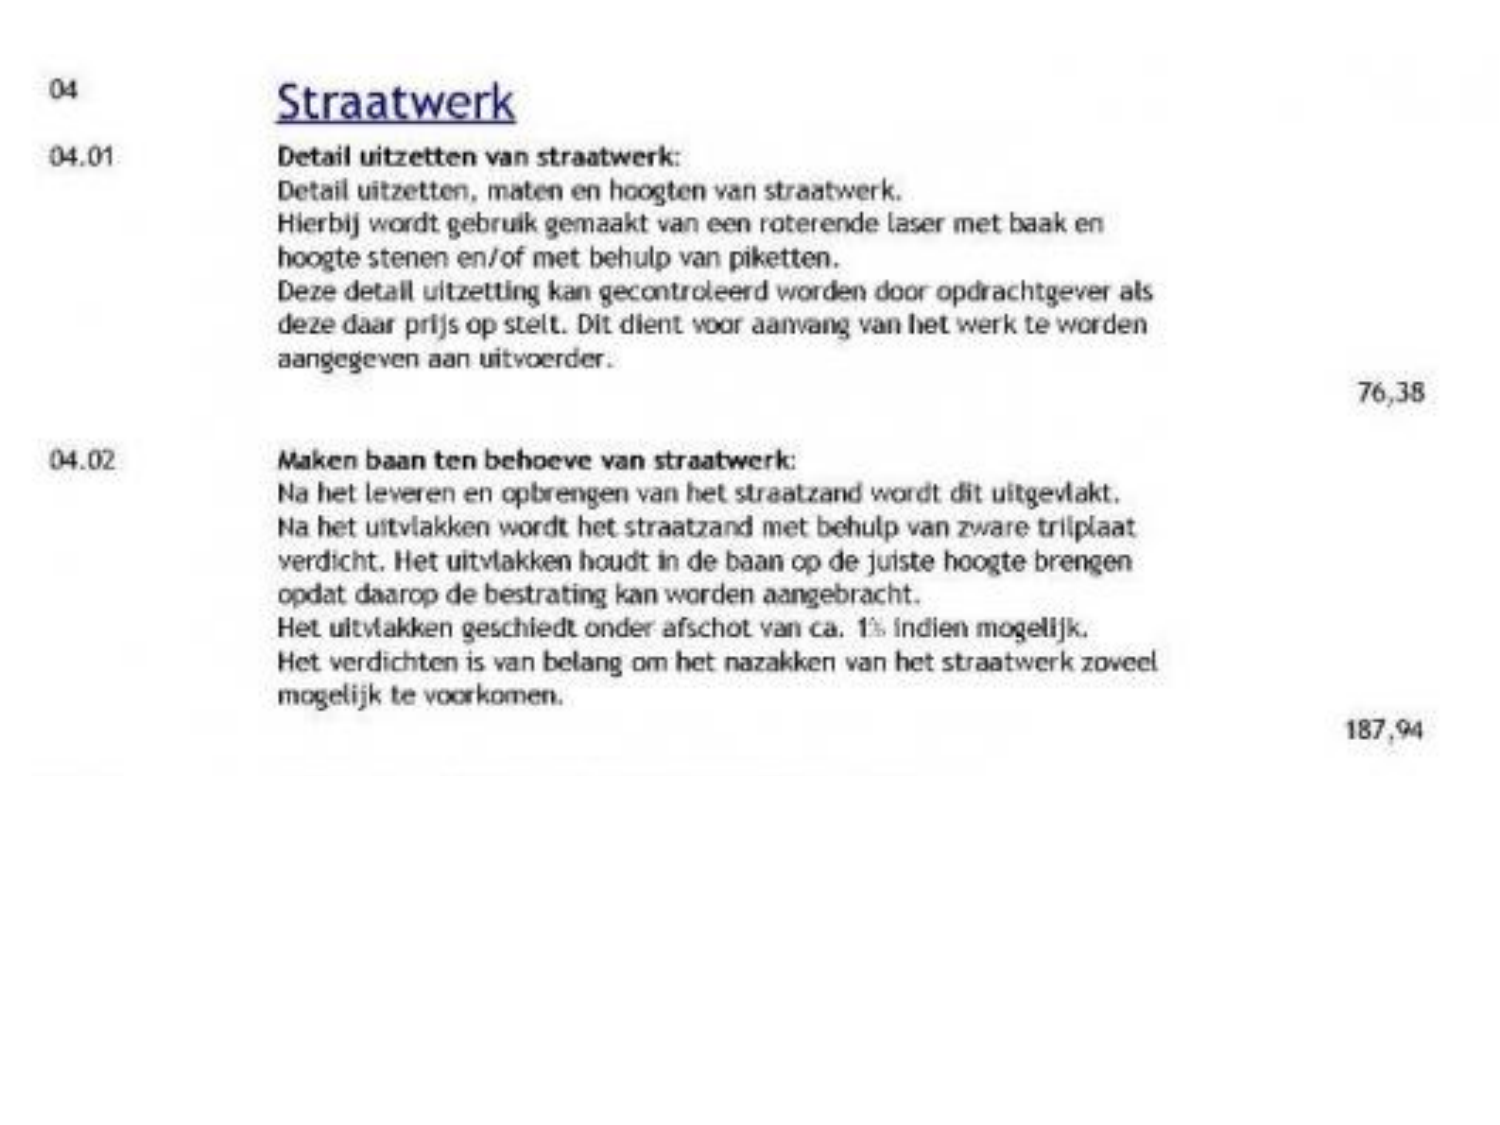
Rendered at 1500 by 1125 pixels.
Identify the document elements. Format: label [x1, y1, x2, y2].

picture [8, 54, 1499, 776]
